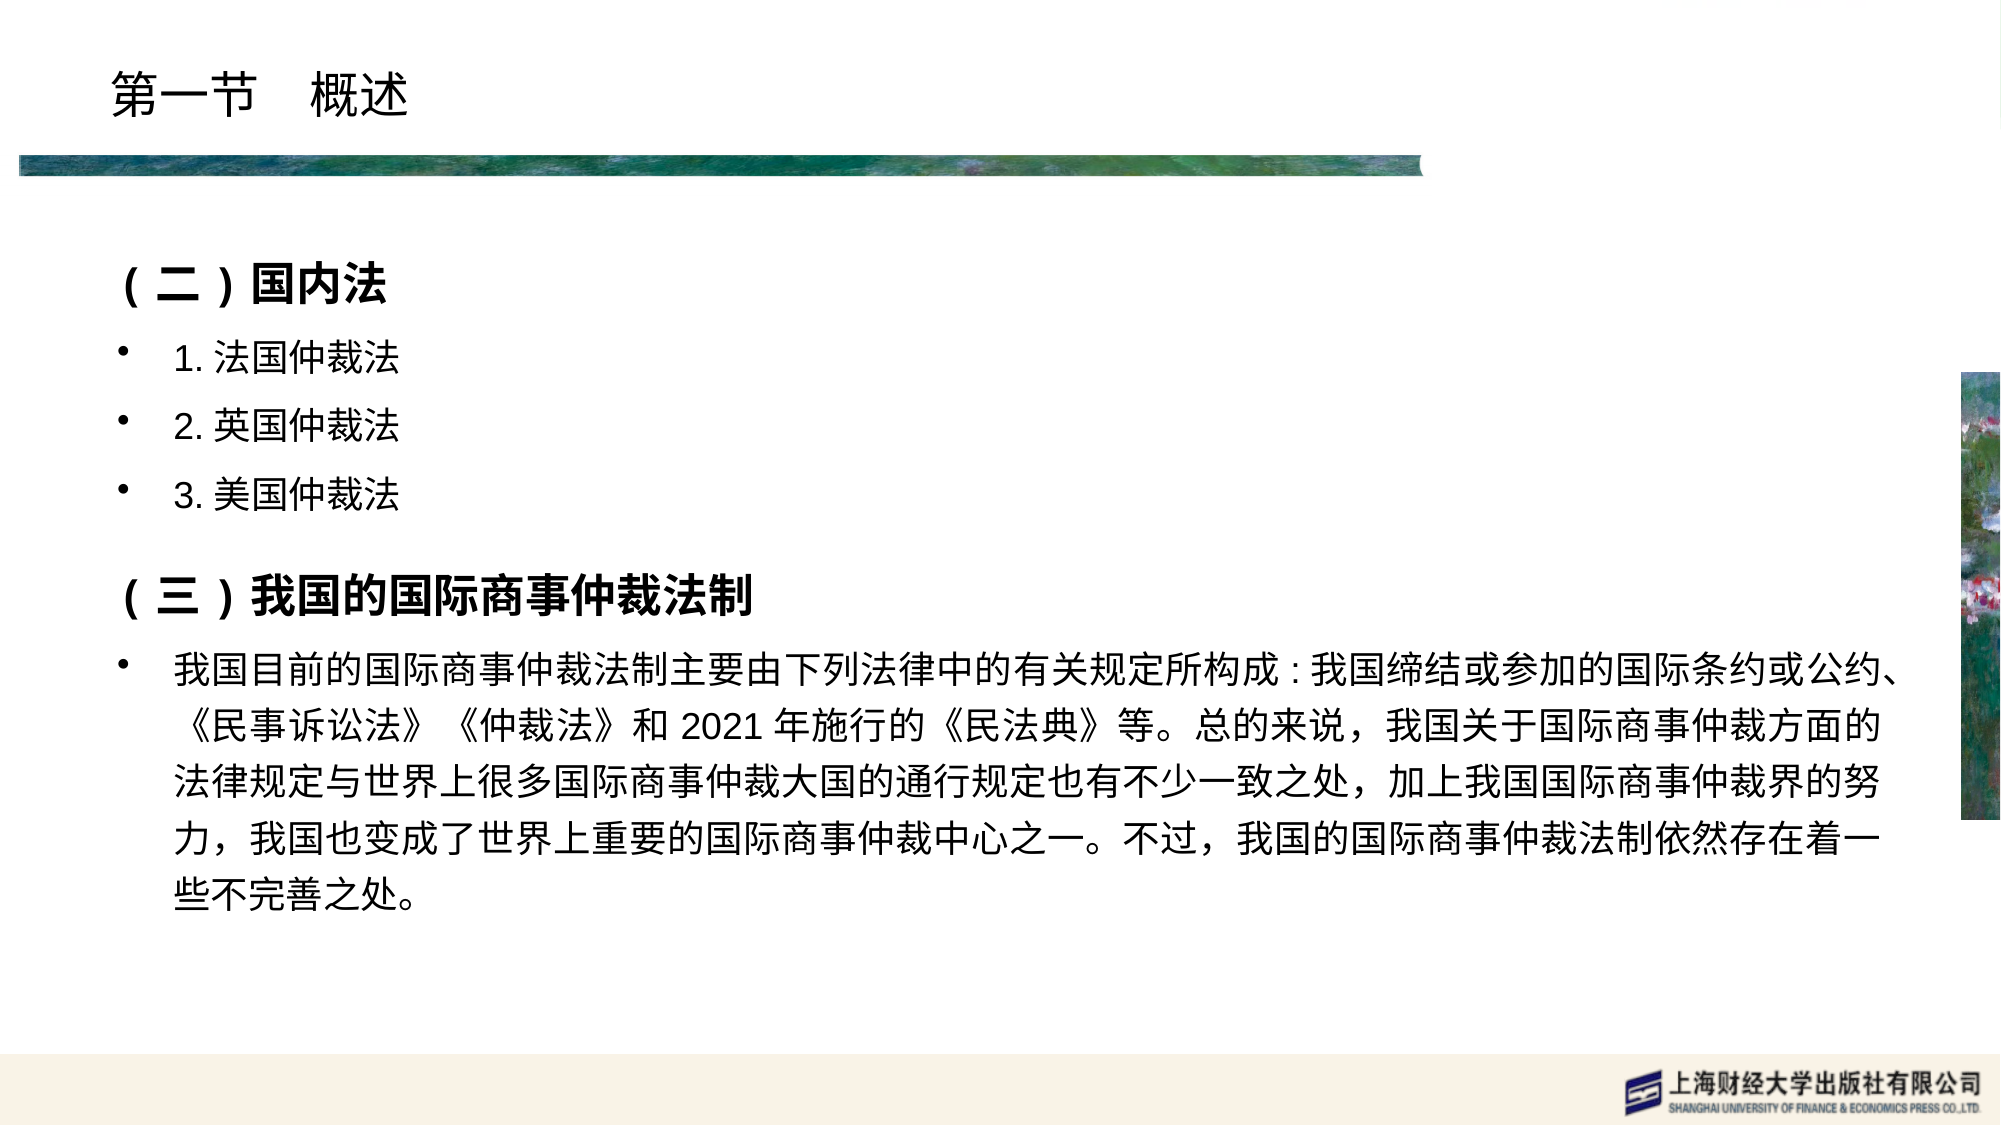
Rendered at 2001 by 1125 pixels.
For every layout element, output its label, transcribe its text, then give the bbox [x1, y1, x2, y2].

title 第一节 概述 [94, 42, 1451, 146]
picture [0, 0, 2001, 1125]
list (二)国内法 1.法国仲裁法 2.英国仲裁法 3.美国仲裁法 (三)我国的国际商事仲裁法制 我国目前的国际商事仲裁法制主要由下列法律中的有关规定所构成:我国缔结或参加的国际条约或公约、《民事诉讼法》《仲裁法》和2021年施行的《民法典》等。总的来说，我国关于国际商事仲裁方面的法律规定与世界上很多国际商事仲裁大国的通行规定也有不少一致之处，加上我国国际商事仲裁界的努力，我国也变成了世界上重要的国际商事仲裁中心之一。不过，我国的国际商事仲裁法制依然存在着一些不完善之处。 [102, 233, 1898, 1032]
